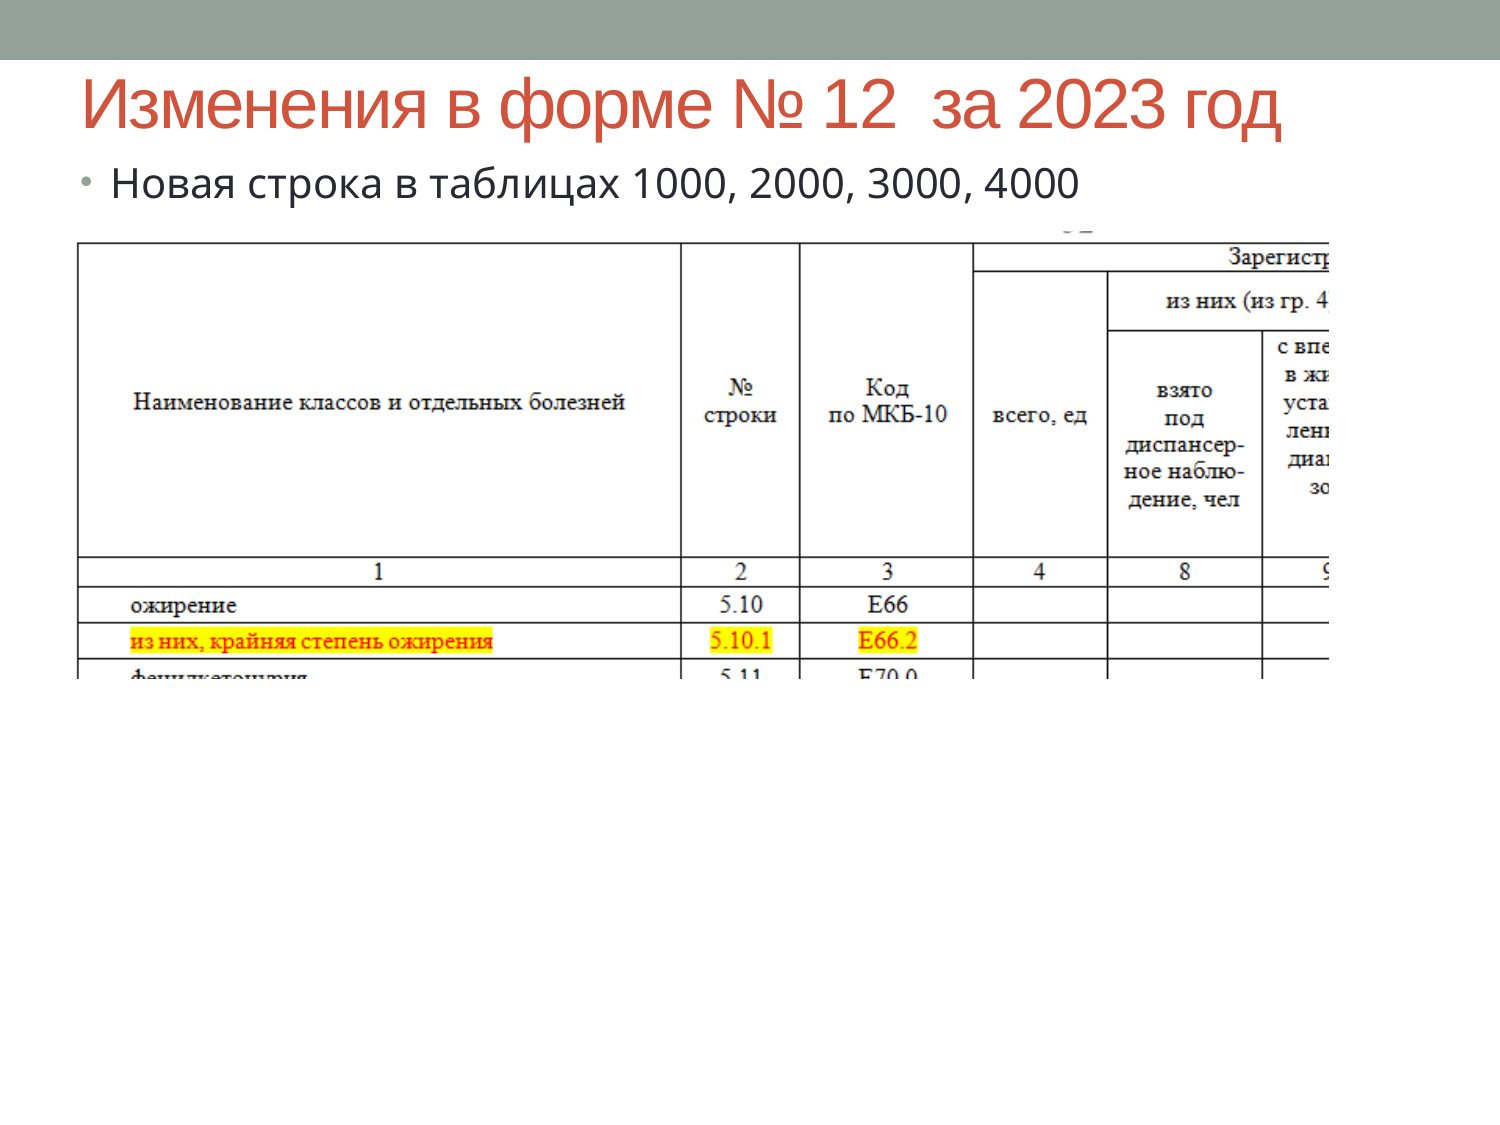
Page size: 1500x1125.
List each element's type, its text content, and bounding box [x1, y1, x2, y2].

picture [64, 231, 1330, 679]
title Изменения в форме № 12 за 2023 год [64, 19, 1415, 149]
list Новая строка в таблицах 1000, 2000, 3000, 4000 [64, 149, 1415, 220]
